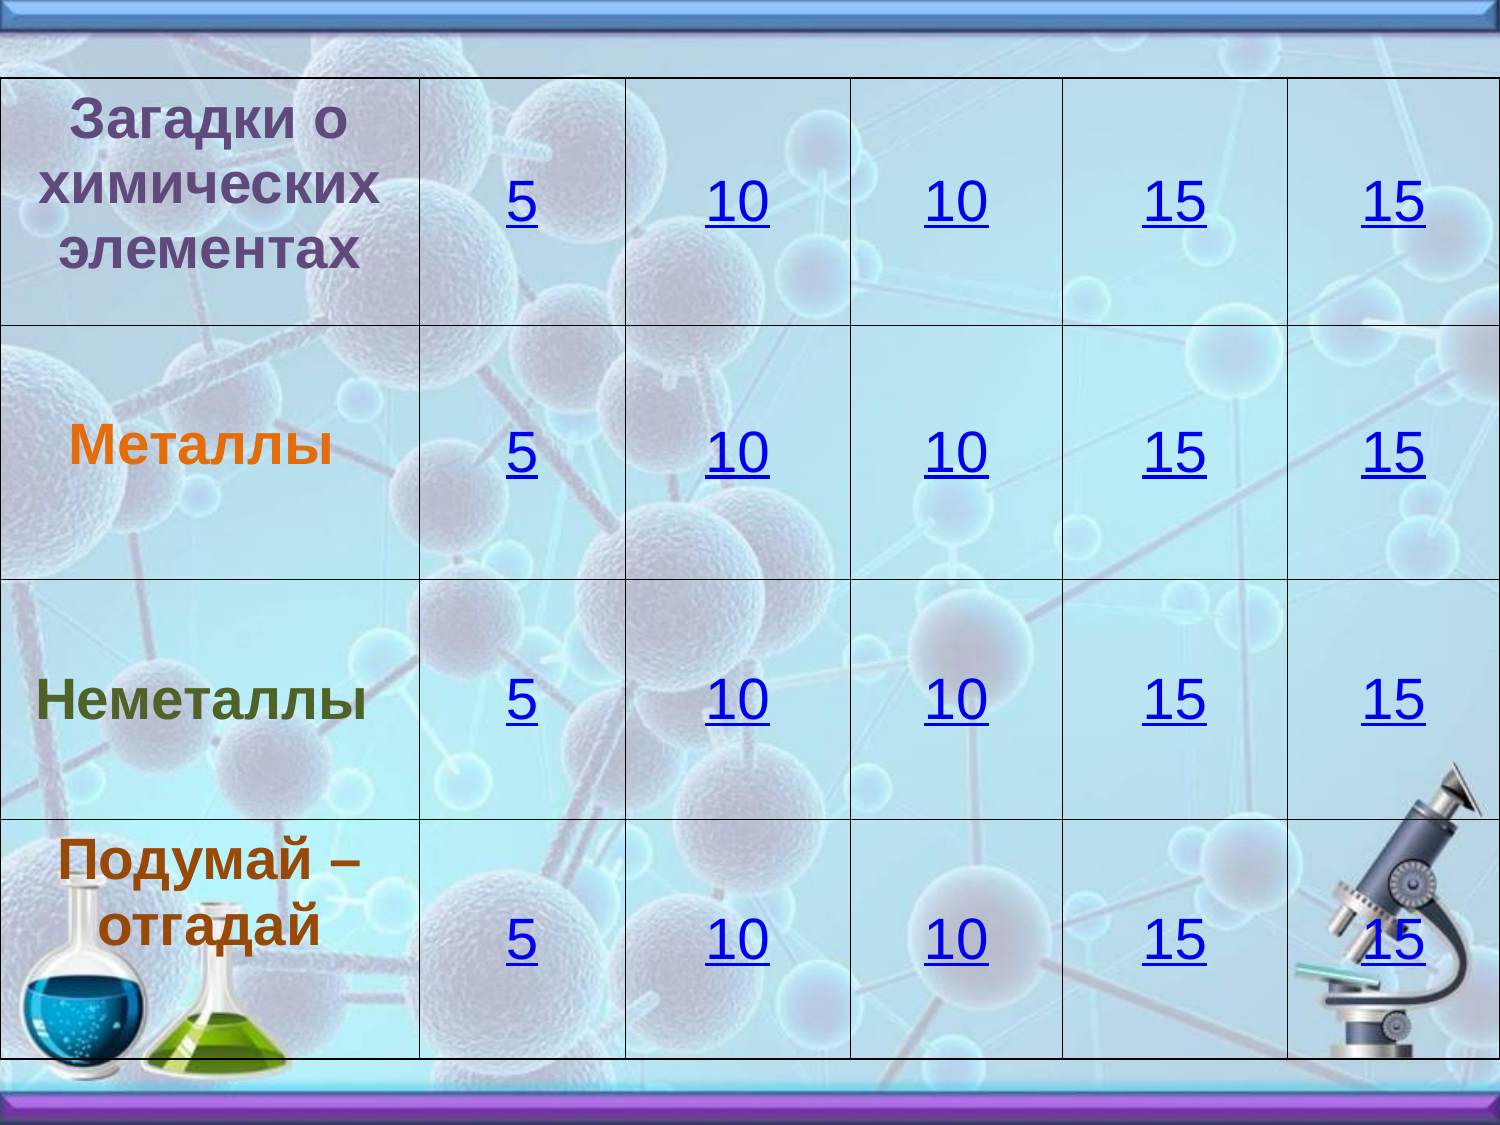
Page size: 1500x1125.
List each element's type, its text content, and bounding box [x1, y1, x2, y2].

table_cell 5 [420, 820, 625, 1058]
table_header 10 [626, 79, 850, 325]
table_cell 10 [851, 326, 1062, 579]
table_cell 10 [626, 820, 850, 1058]
picture [0, 1060, 1500, 1125]
table_cell 15 [1063, 580, 1287, 819]
table_cell 5 [420, 326, 625, 579]
table_cell 5 [420, 580, 625, 819]
table_cell 10 [626, 326, 850, 579]
table_header 5 [420, 79, 625, 325]
picture [0, 0, 1500, 77]
table_header 15 [1063, 79, 1287, 325]
table_cell 10 [851, 580, 1062, 819]
table_cell 15 [1063, 820, 1287, 1058]
table_cell 10 [626, 580, 850, 819]
table_cell 15 [1063, 326, 1287, 579]
table_cell 15 [1288, 580, 1499, 819]
table_cell 10 [851, 820, 1062, 1058]
table_cell 15 [1288, 820, 1499, 1058]
table_cell Подумай – отгадай [1, 820, 419, 1058]
table_header 15 [1288, 79, 1499, 325]
table_header Загадки о химических элементах [1, 79, 419, 325]
table_cell Металлы [1, 326, 419, 579]
table_cell Неметаллы [1, 580, 419, 819]
table_header 10 [851, 79, 1062, 325]
table_cell 15 [1288, 326, 1499, 579]
